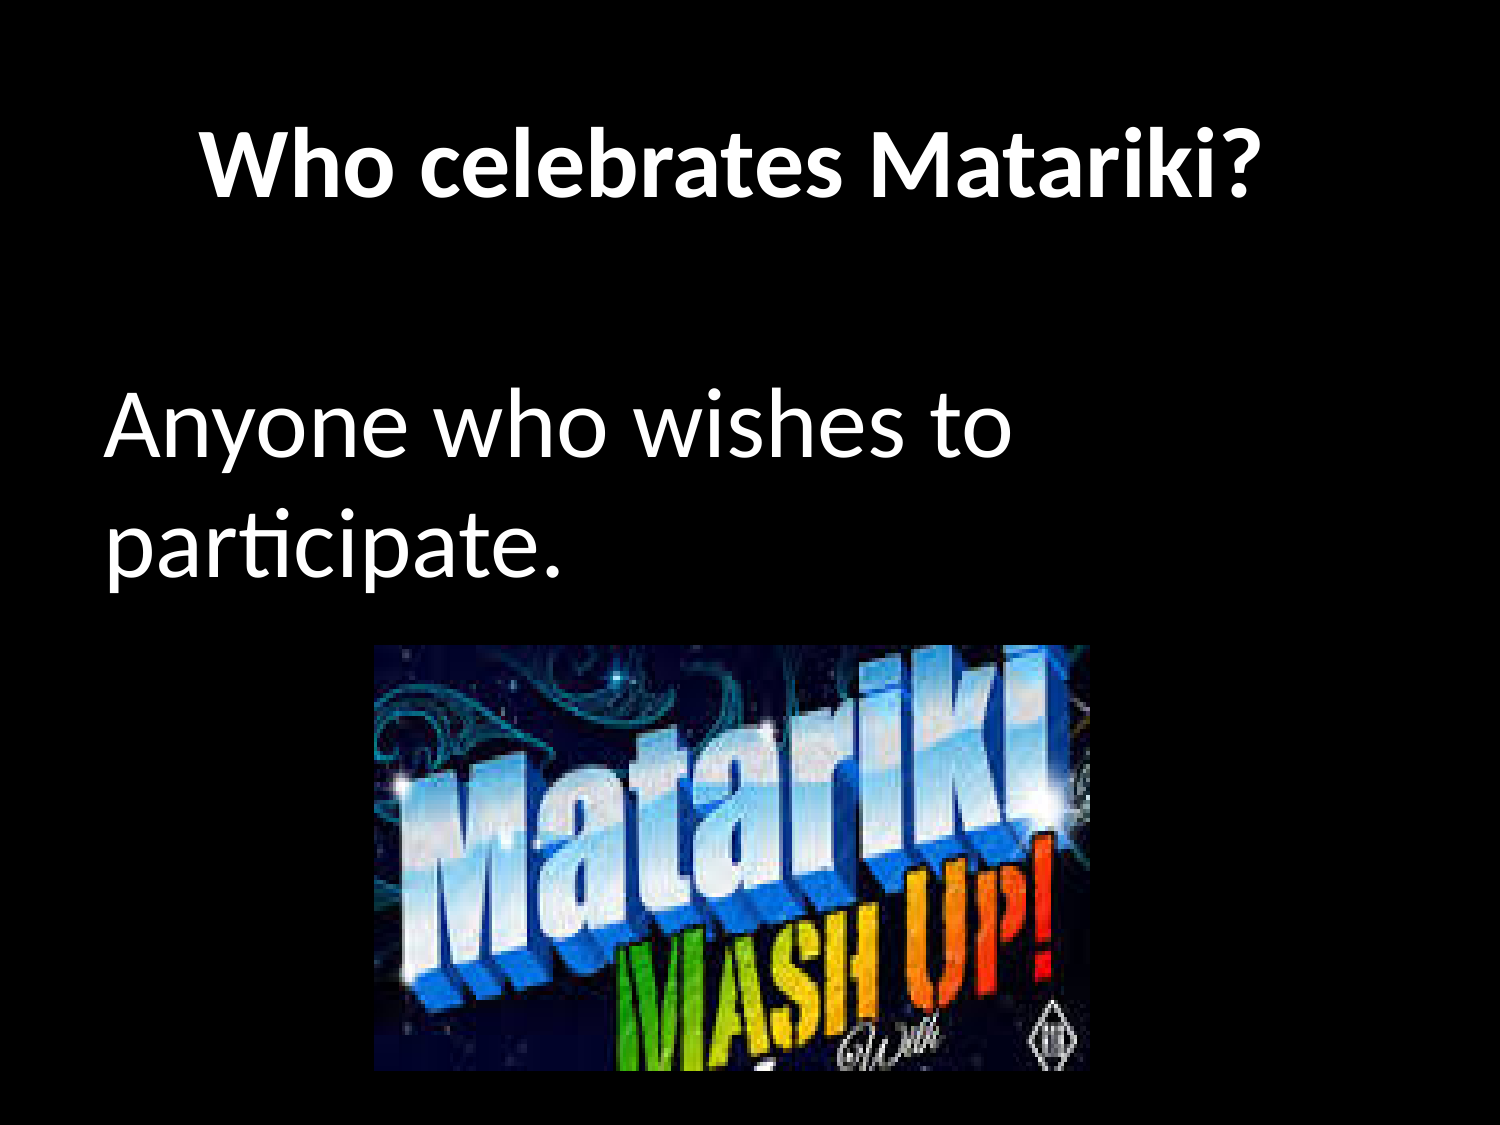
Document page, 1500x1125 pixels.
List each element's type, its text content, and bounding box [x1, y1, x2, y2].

text_box Anyone who wishes to participate. [88, 349, 1376, 605]
picture [374, 644, 1090, 1071]
text_box Who celebrates Matariki? [183, 90, 1281, 225]
